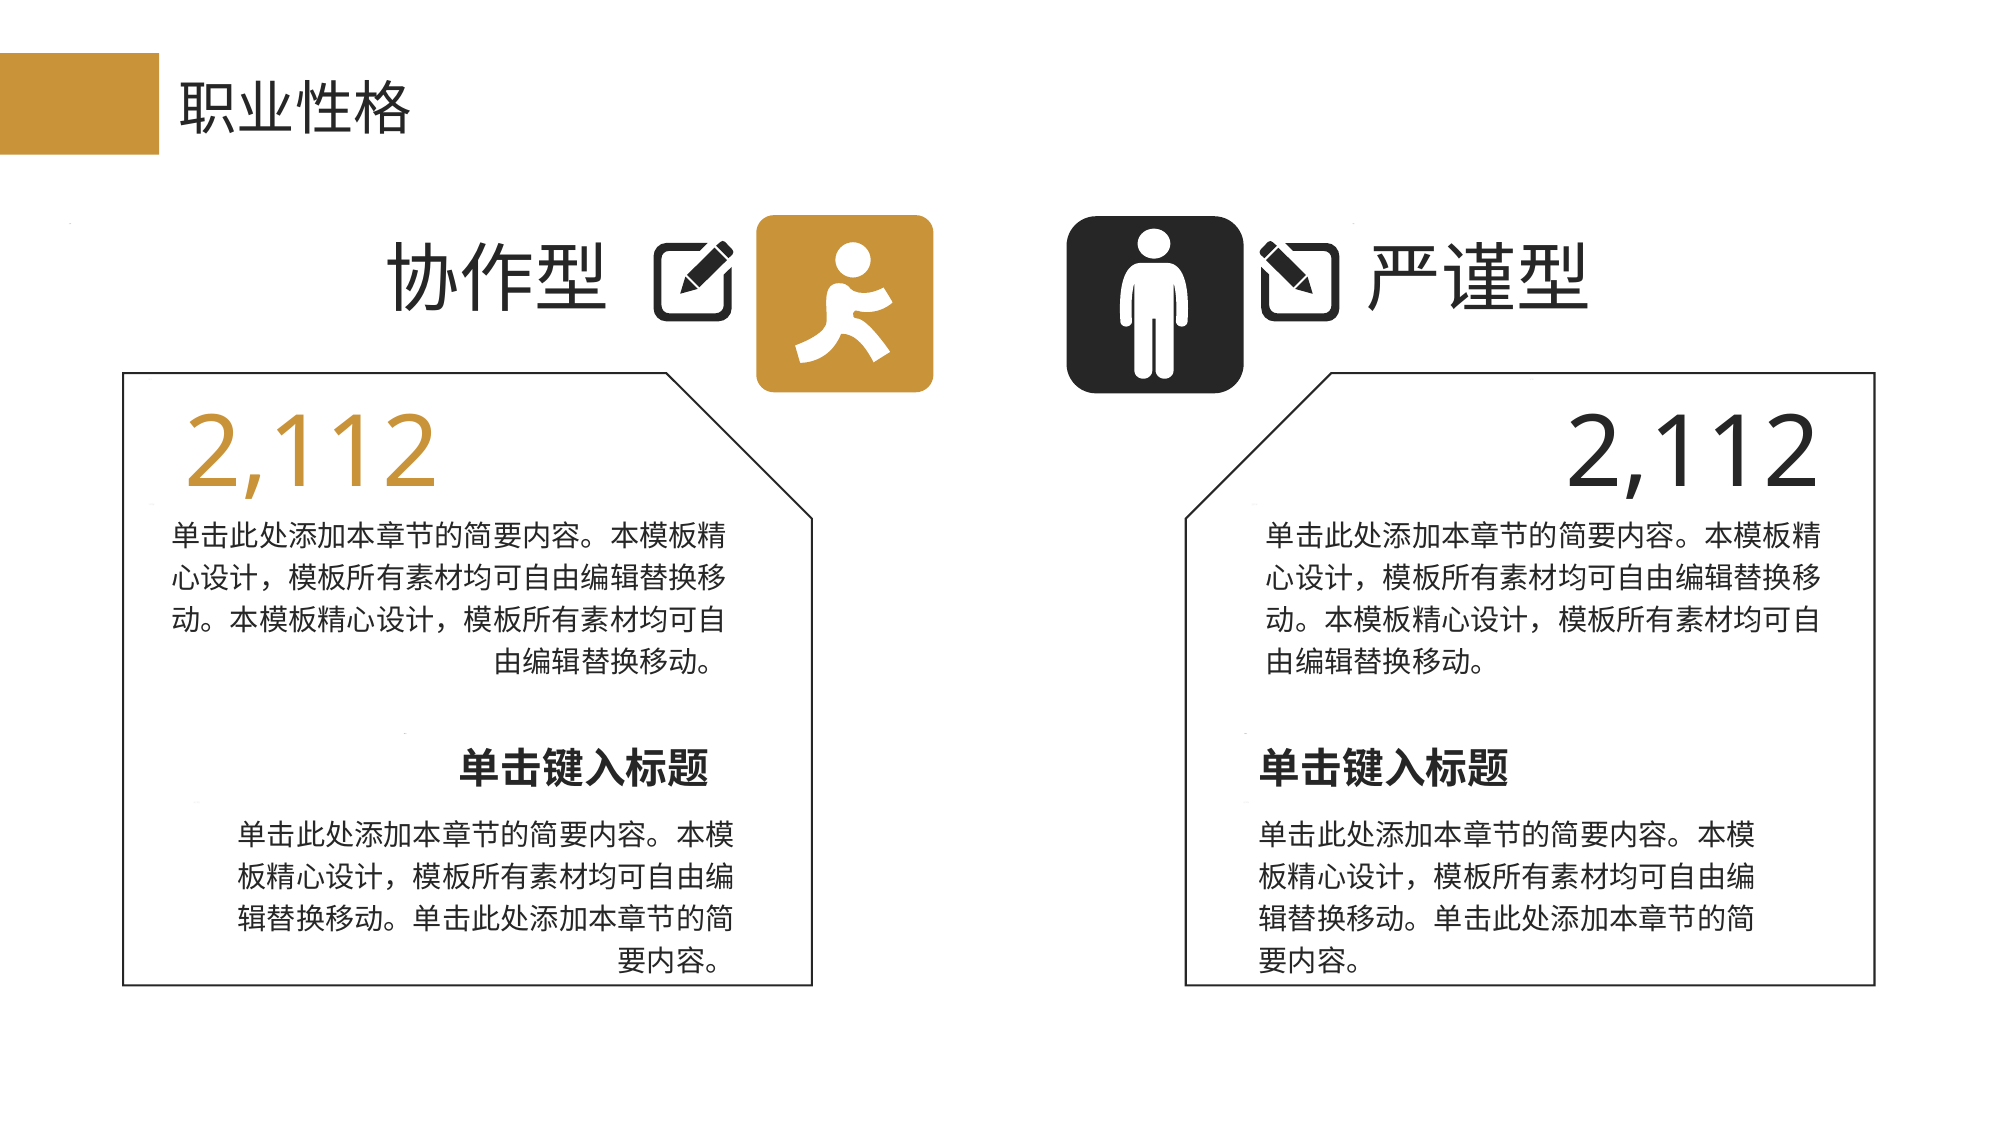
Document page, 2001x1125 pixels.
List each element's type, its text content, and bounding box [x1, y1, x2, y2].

text_box [1184, 372, 1876, 987]
text_box 协作型 [65, 223, 641, 328]
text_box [756, 215, 1244, 394]
text_box 严谨型 [1352, 223, 1928, 328]
text_box [122, 372, 813, 987]
text_box 单击此处添加本章节的简要内容。本模板精心设计，模板所有素材均可自由编辑替换移动。单击此处添加本章节的简要内容。 [193, 802, 750, 985]
text_box [1261, 243, 1340, 322]
text_box [653, 242, 732, 322]
text_box 2,112 [148, 378, 476, 514]
text_box [716, 240, 734, 259]
text_box 单击此处添加本章节的简要内容。本模板精心设计，模板所有素材均可自由编辑替换移动。本模板精心设计，模板所有素材均可自由编辑替换移动。 [148, 503, 742, 686]
text_box 单击键入标题 [403, 734, 734, 799]
text_box 2,112 [1529, 378, 1858, 514]
text_box 职业性格 [163, 63, 543, 149]
text_box [1259, 240, 1277, 259]
text_box [0, 52, 160, 156]
